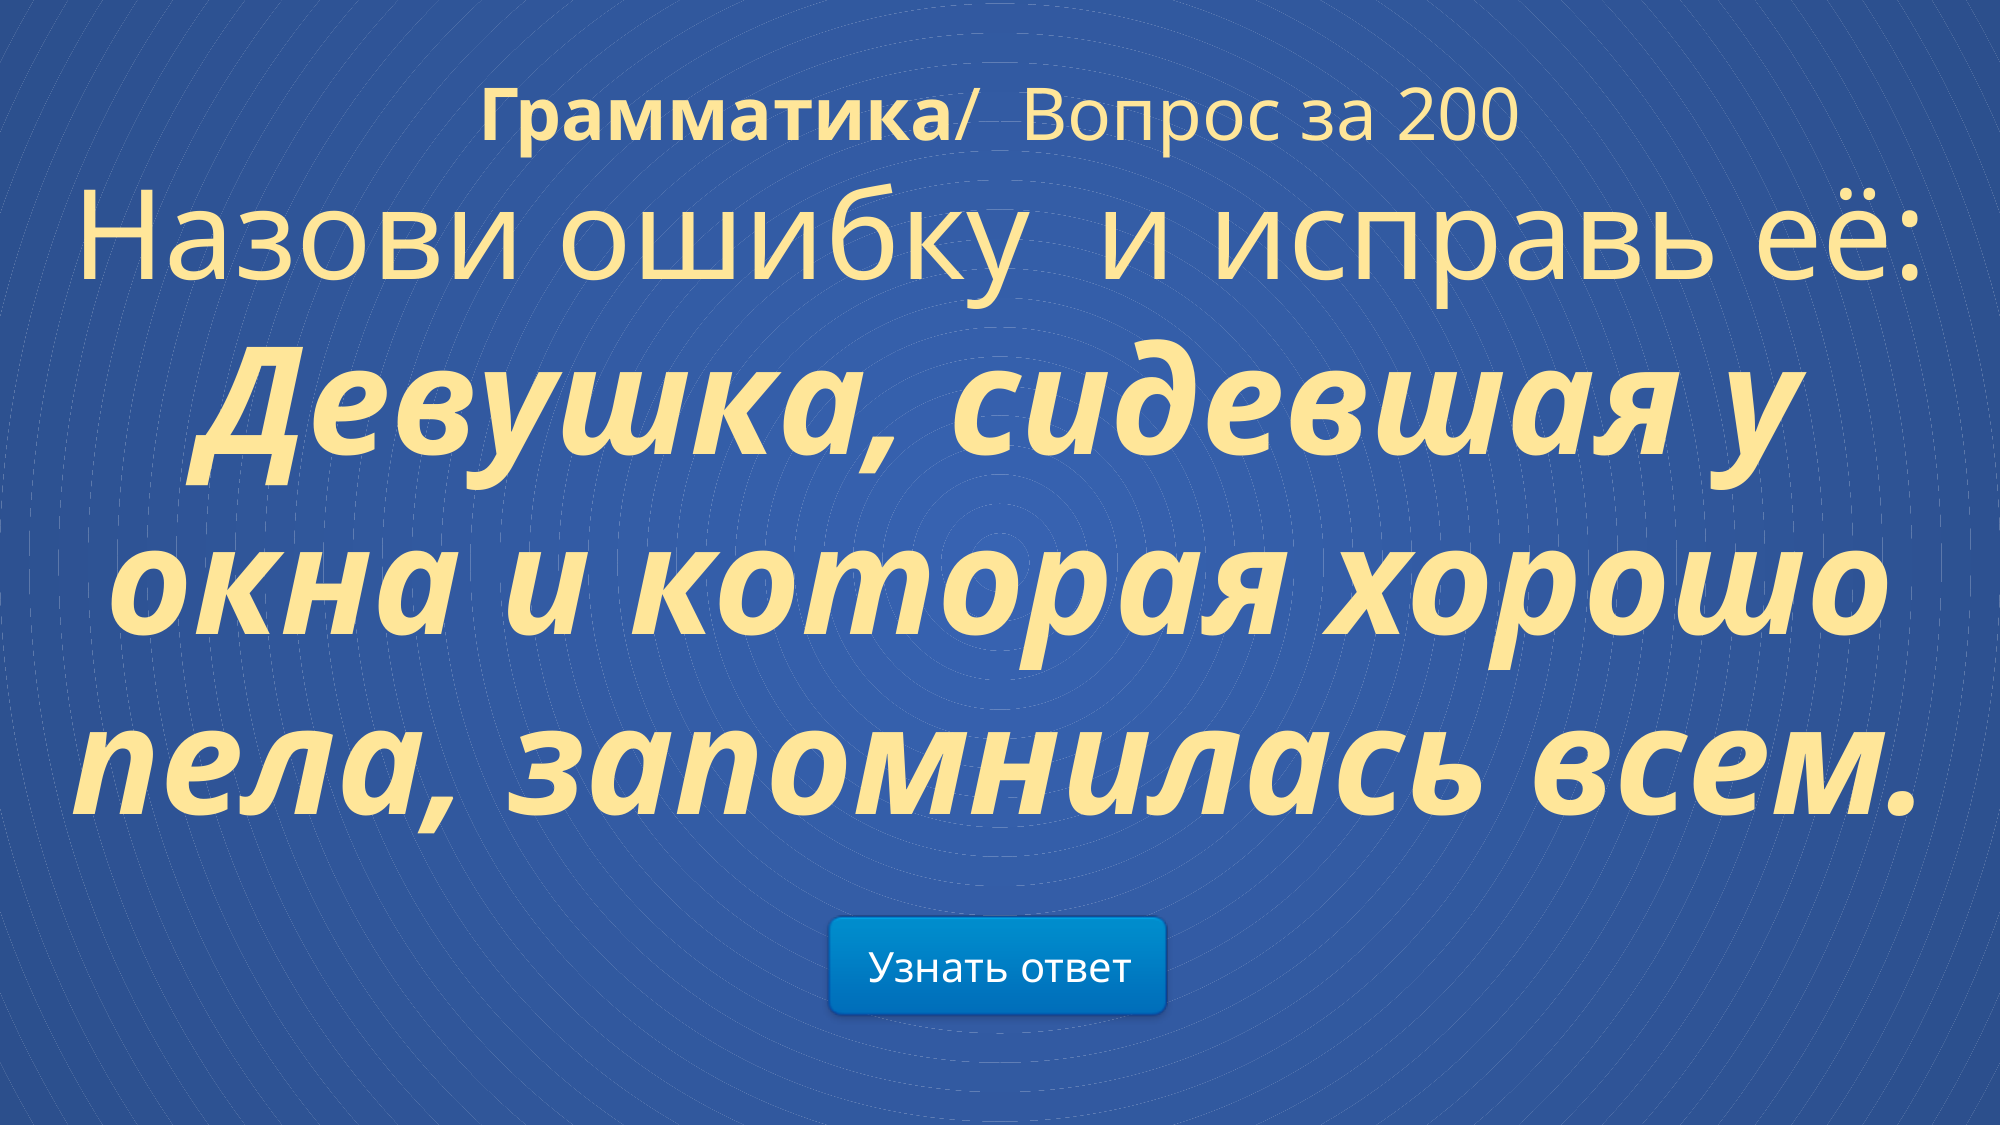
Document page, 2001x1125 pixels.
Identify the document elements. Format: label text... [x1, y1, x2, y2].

picture [793, 902, 1180, 1035]
text_box Грамматика/ Вопрос за 200 Назови ошибку и исправь её: Девушка, сидевшая у окна и которая хорошо пела, запомнилась всем. [19, 59, 1981, 853]
